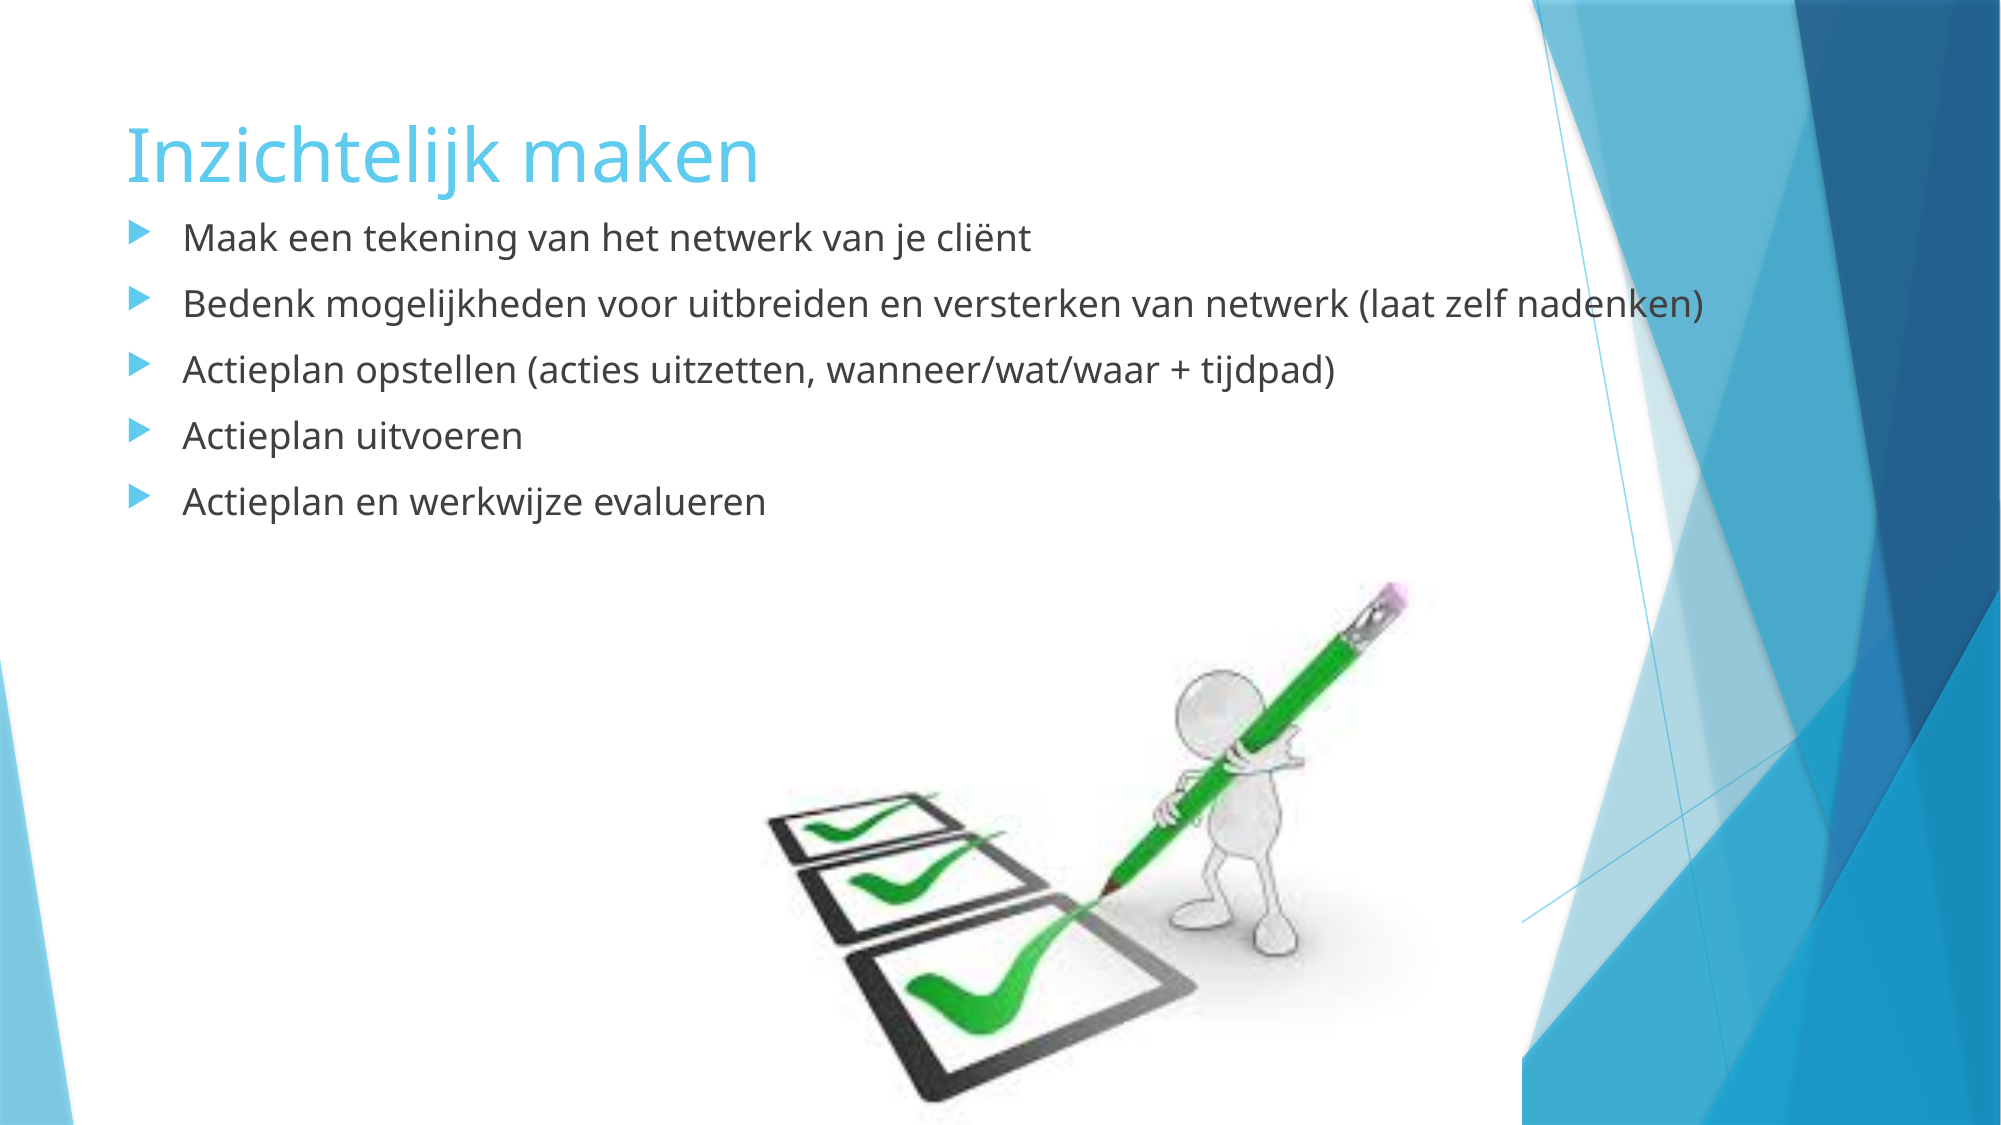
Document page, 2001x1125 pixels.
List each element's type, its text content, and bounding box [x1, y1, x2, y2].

title Inzichtelijk maken [111, 99, 1522, 206]
picture [685, 531, 1522, 1125]
list Maak een tekening van het netwerk van je cliënt Bedenk mogelijkheden voor uitbreiden en versterken van netwerk (laat zelf nadenken) Actieplan opstellen (acties uitzetten, wanneer/wat/waar + tijdpad) Actieplan uitvoeren Actieplan en werkwijze evalueren [111, 206, 1764, 844]
